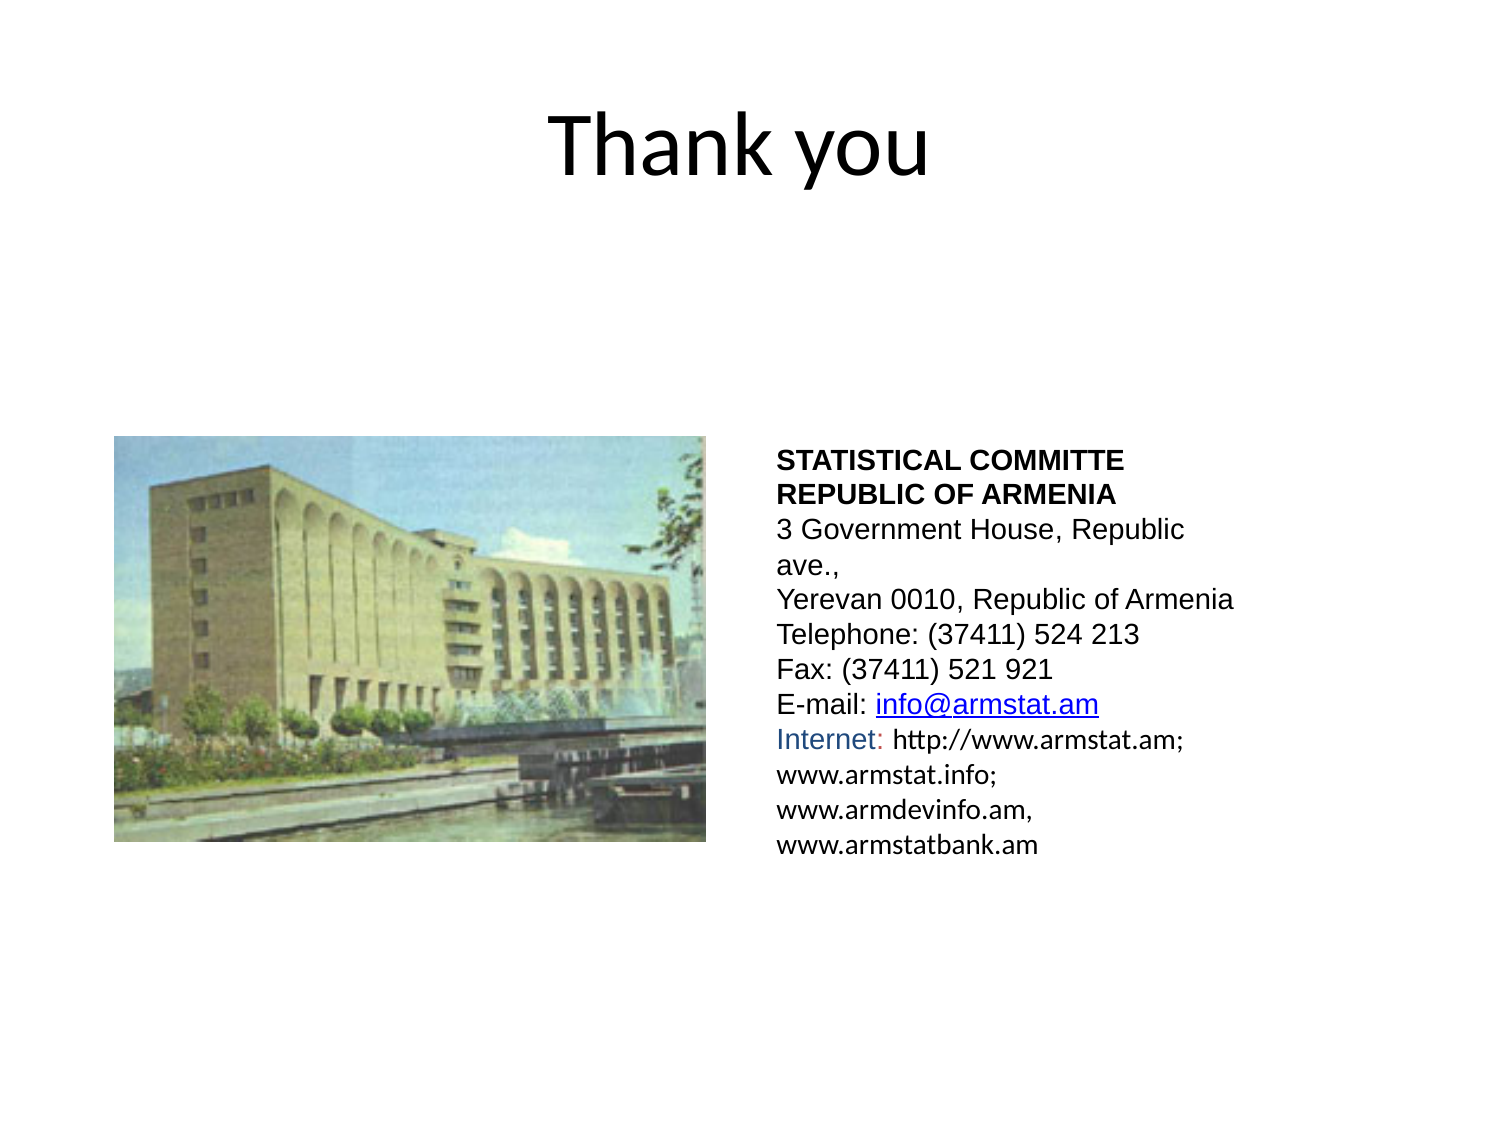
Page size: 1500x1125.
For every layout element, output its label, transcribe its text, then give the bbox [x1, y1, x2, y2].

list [114, 436, 706, 842]
text_box STATISTICAL COMMITTE REPUBLIC OF ARMENIA 3 Government House, Republic ave., Yerevan 0010, Republic of Armenia Telephone: (37411) 524 213 Fax: (37411) 521 921 E-mail: info@armstat.am Internet: http://www.armstat.am; www.armstat.info; www.armdevinfo.am, www.armstatbank.am [761, 433, 1270, 868]
title Thank you [75, 45, 1425, 233]
